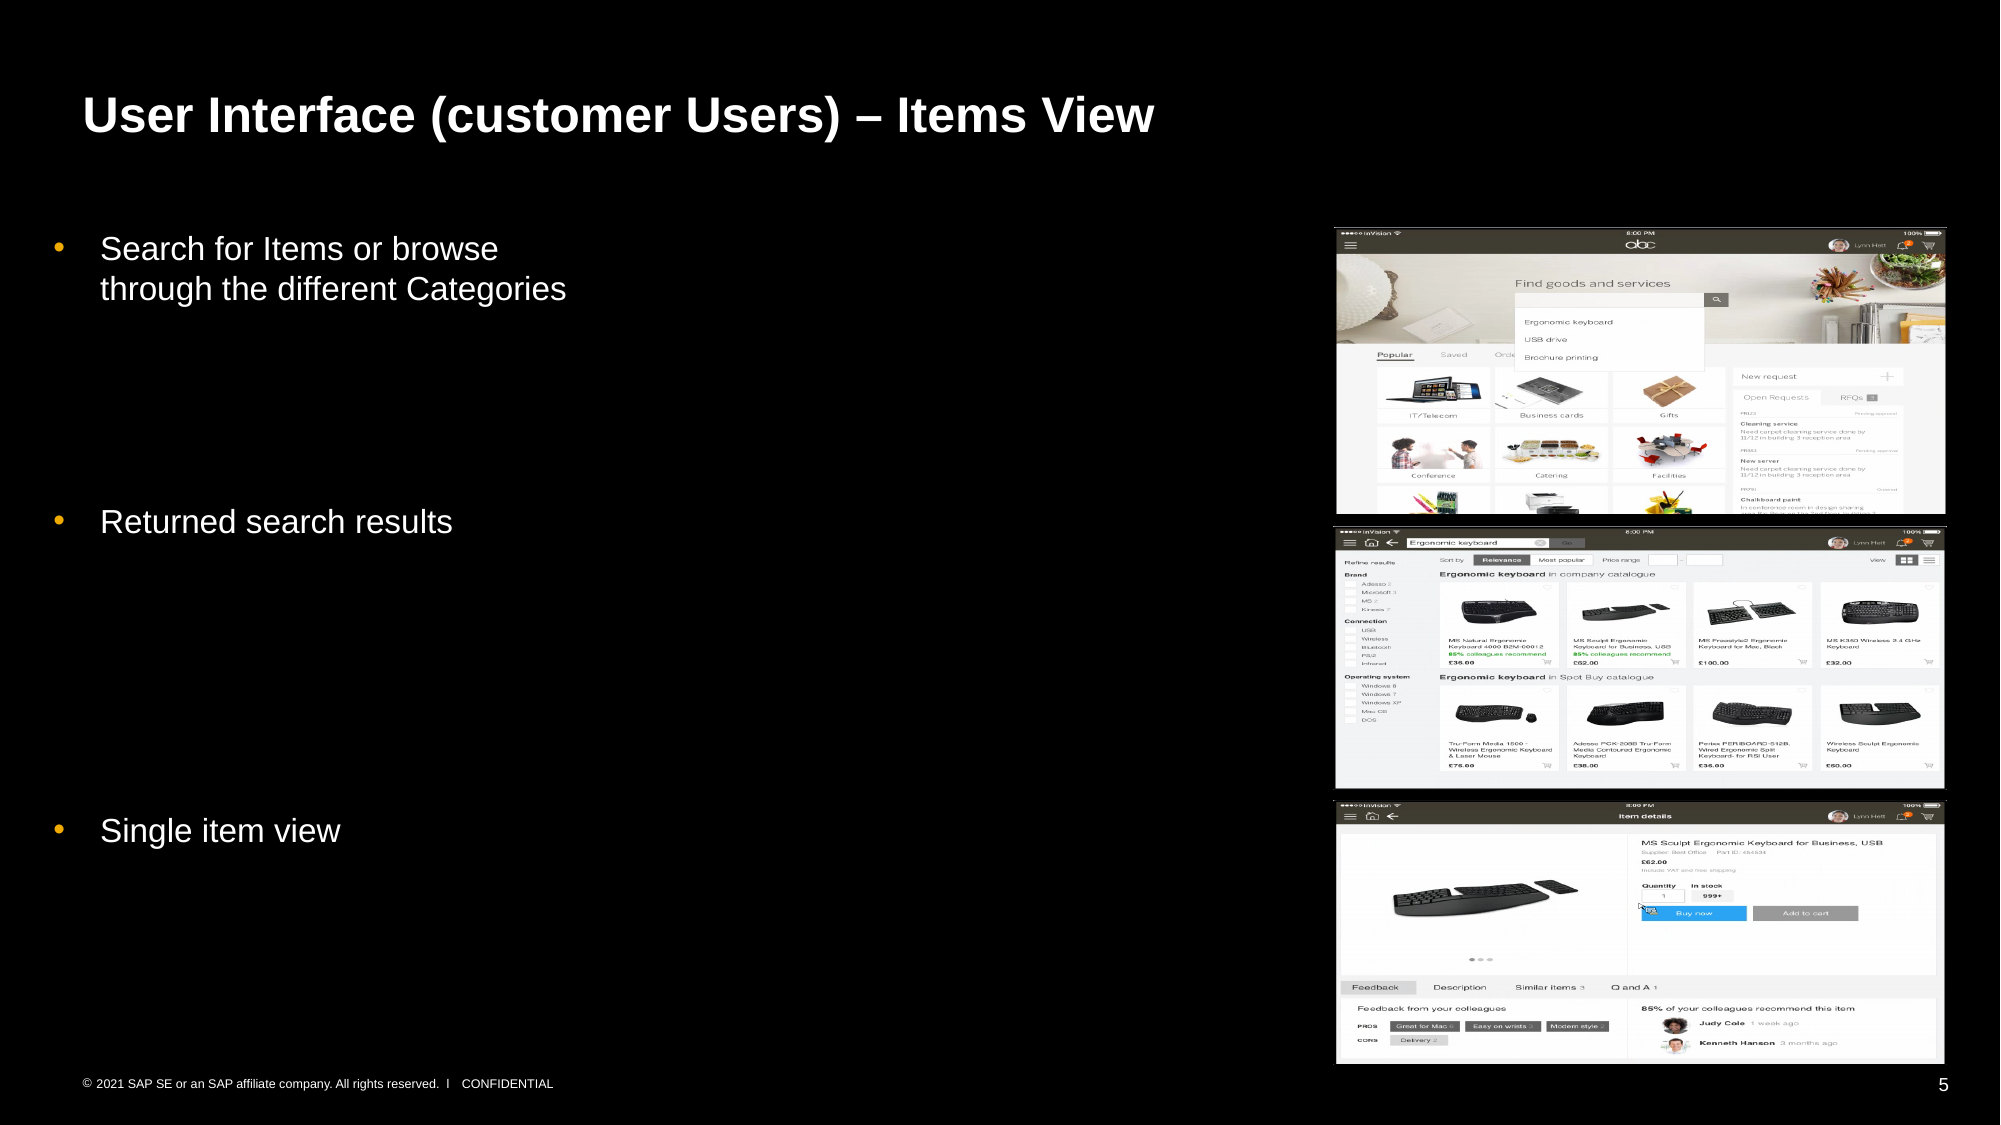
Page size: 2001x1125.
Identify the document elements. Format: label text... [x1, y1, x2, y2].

list Search for Items or browse through the different Categories Returned search results Single item view [53, 227, 617, 1065]
picture [1333, 800, 1948, 1065]
picture [1333, 525, 1948, 790]
title User Interface (customer Users) – Items View [82, 82, 1918, 144]
picture [1333, 227, 1948, 516]
